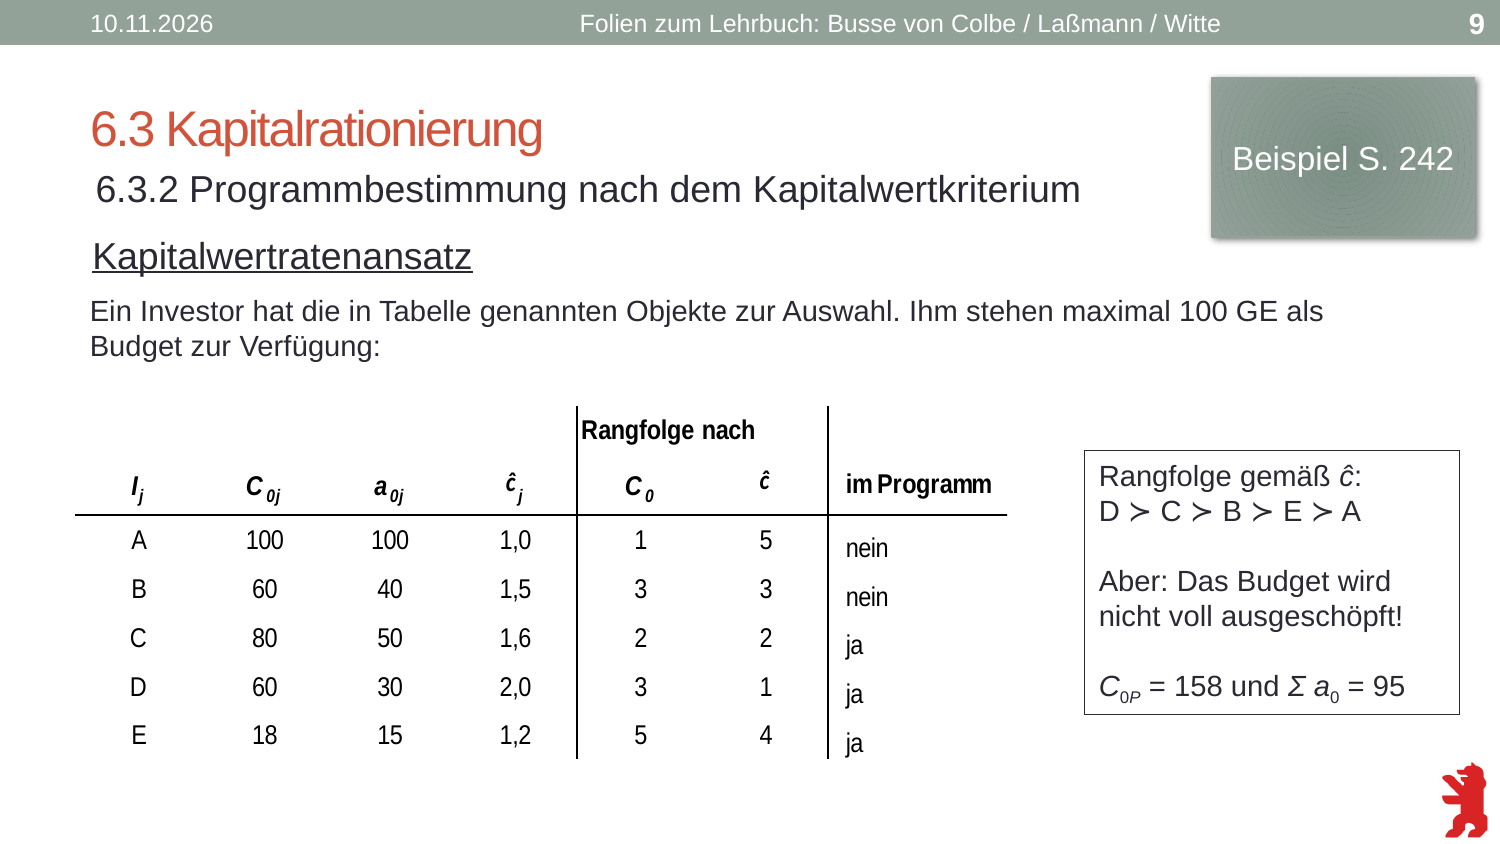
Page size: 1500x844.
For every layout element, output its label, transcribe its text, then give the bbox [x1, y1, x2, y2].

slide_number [75, 2, 550, 43]
text_box Kapitalwertratenansatz [77, 224, 488, 284]
picture [1434, 760, 1500, 844]
slide_number 9 [1325, 2, 1500, 43]
text_box Rangfolge gemäß ĉ: D ≻ C ≻ B ≻ E ≻ A Aber: Das Budget wird nicht voll ausgeschöpft! C0P = 158 und Σ a0 = 95 [1084, 450, 1460, 715]
text_box Ein Investor hat die in Tabelle genannten Objekte zur Auswahl. Ihm stehen maximal 100 GE als Budget zur Verfügung: [74, 284, 1343, 405]
title 6.3 Kapitalrationierung [75, 65, 1425, 188]
text_box 6.3.2 Programmbestimmung nach dem Kapitalwertkriterium [80, 157, 1097, 217]
picture [74, 405, 1010, 761]
footer Folien zum Lehrbuch: Busse von Colbe / Laßmann / Witte [562, 2, 1238, 43]
text_box Beispiel S. 242 [1211, 77, 1475, 238]
